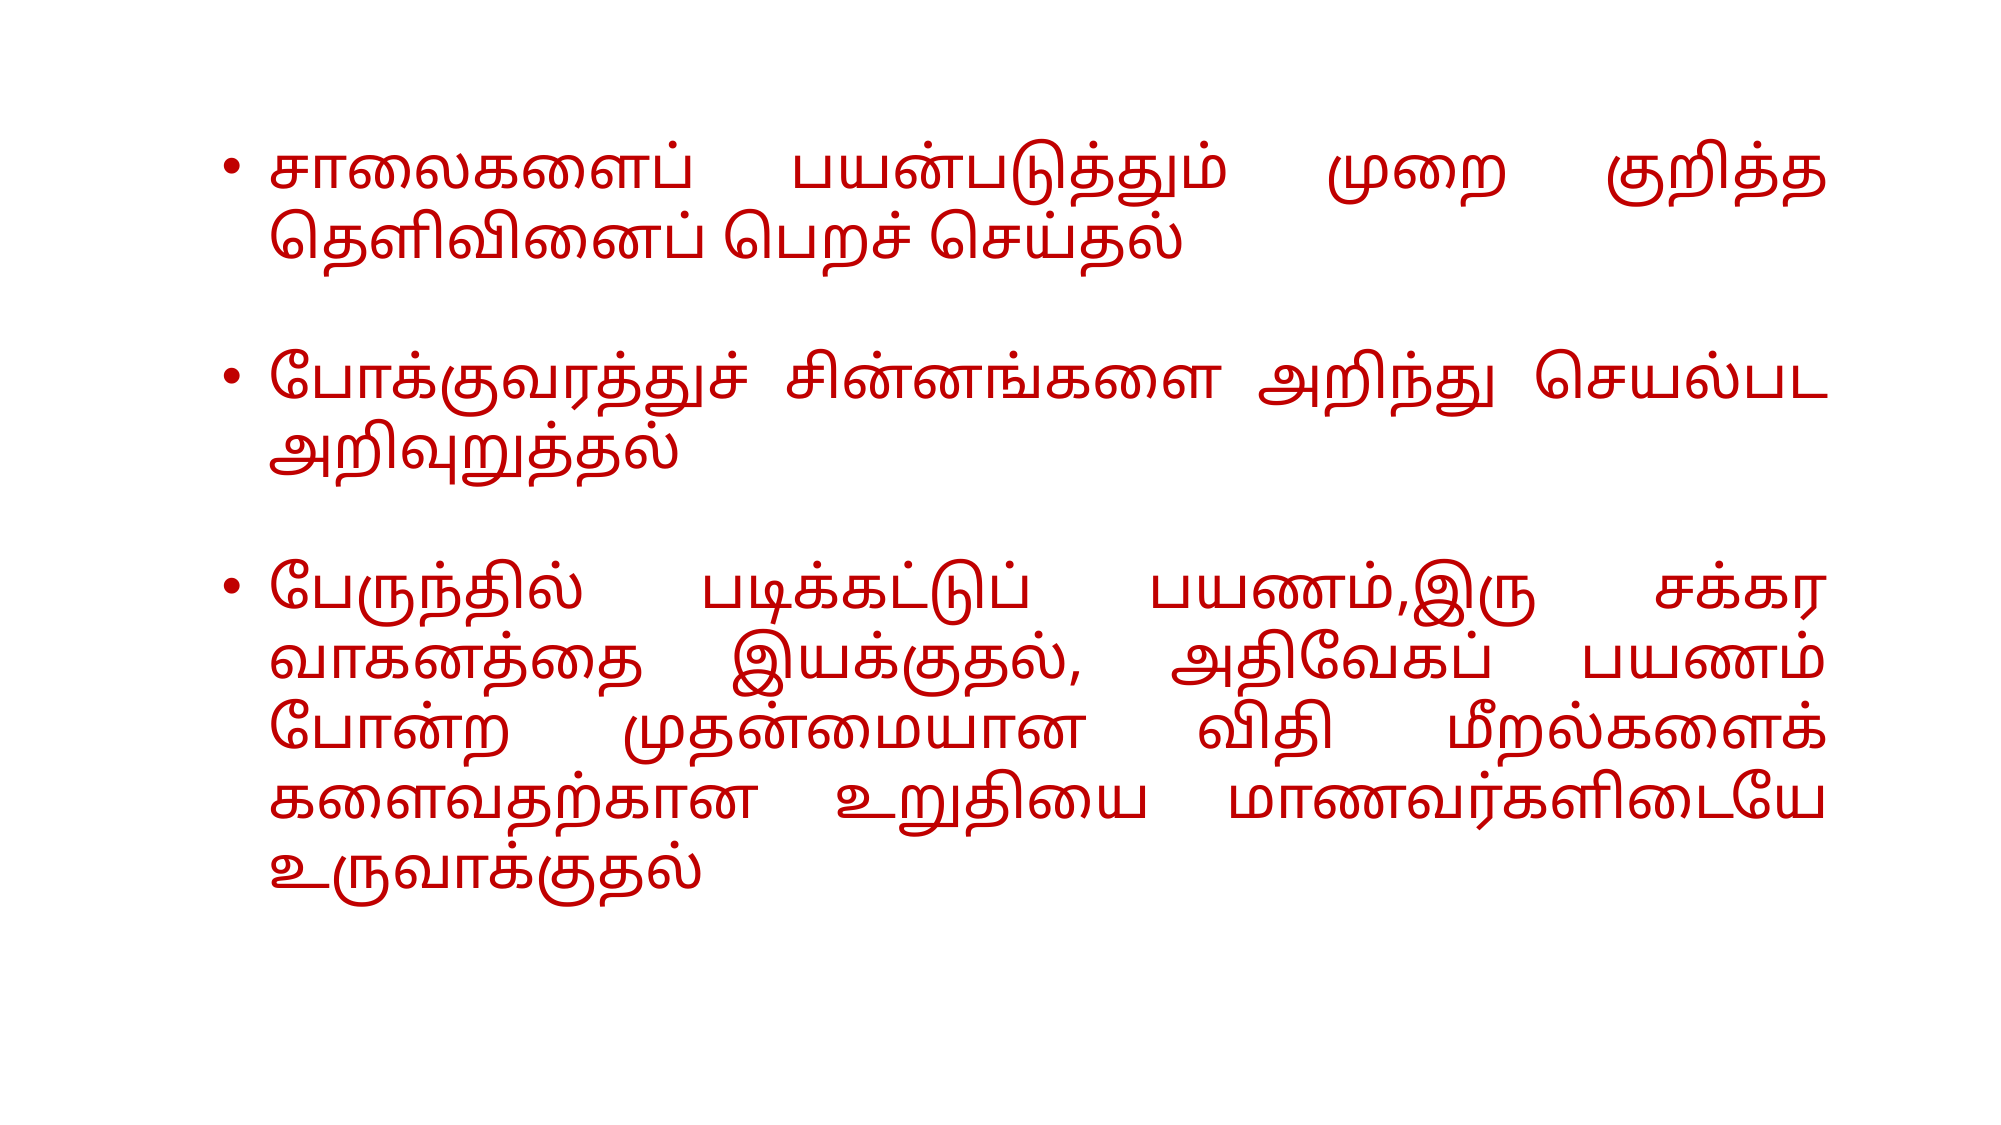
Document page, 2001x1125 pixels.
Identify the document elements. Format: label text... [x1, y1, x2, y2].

text_box சாலைகளைப் பயன்படுத்தும் முறை குறித்த தெளிவினைப் பெறச் செய்தல் போக்குவரத்துச் சின்னங்களை அறிந்து செயல்பட அறிவுறுத்தல் பேருந்தில் படிக்கட்டுப் பயணம்,இரு சக்கர வாகனத்தை இயக்குதல், அதிவேகப் பயணம் போன்ற முதன்மையான விதி மீறல்களைக் களைவதற்கான உறுதியை மாணவர்களிடையே உருவாக்குதல் [206, 122, 1843, 1118]
